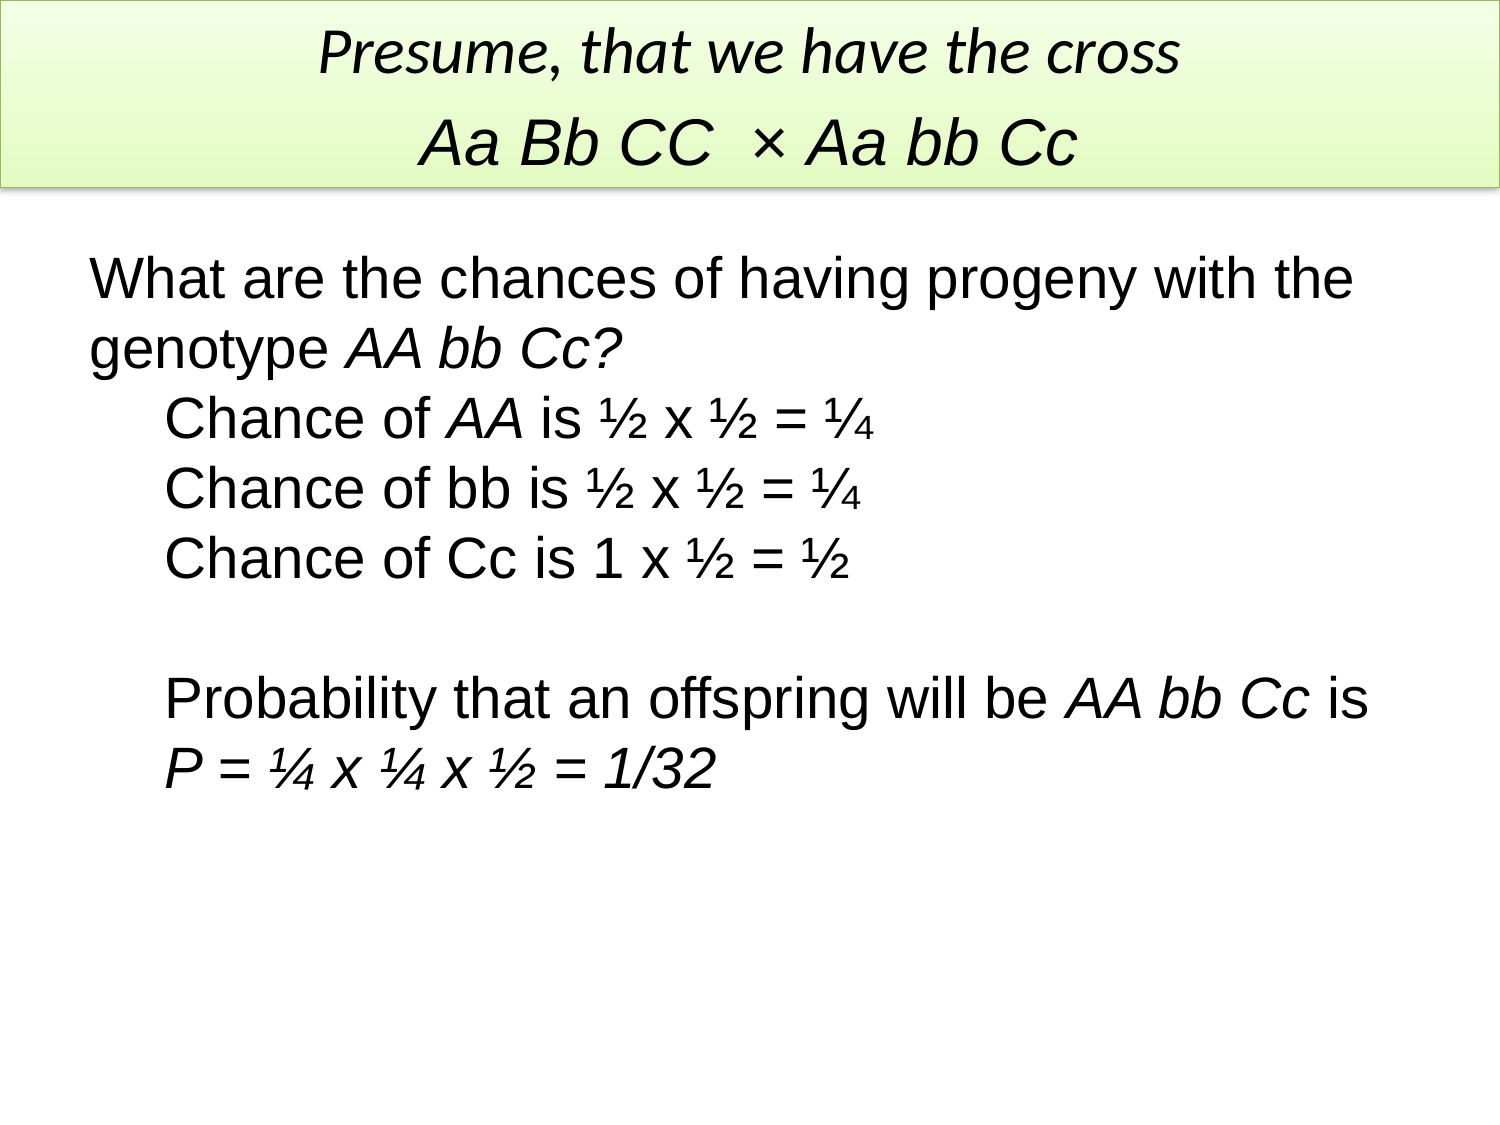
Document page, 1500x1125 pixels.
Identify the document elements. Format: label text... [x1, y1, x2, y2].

list Presume, that we have the cross Aa Bb CC × Aa bb Cc [0, 0, 1500, 188]
text_box What are the chances of having progeny with the genotype AA bb Cc? Chance of AA is ½ x ½ = ¼ Chance of bb is ½ x ½ = ¼ Chance of Cc is 1 x ½ = ½ Probability that an offspring will be AA bb Cc is P = ¼ x ¼ x ½ = 1/32 [74, 232, 1425, 808]
